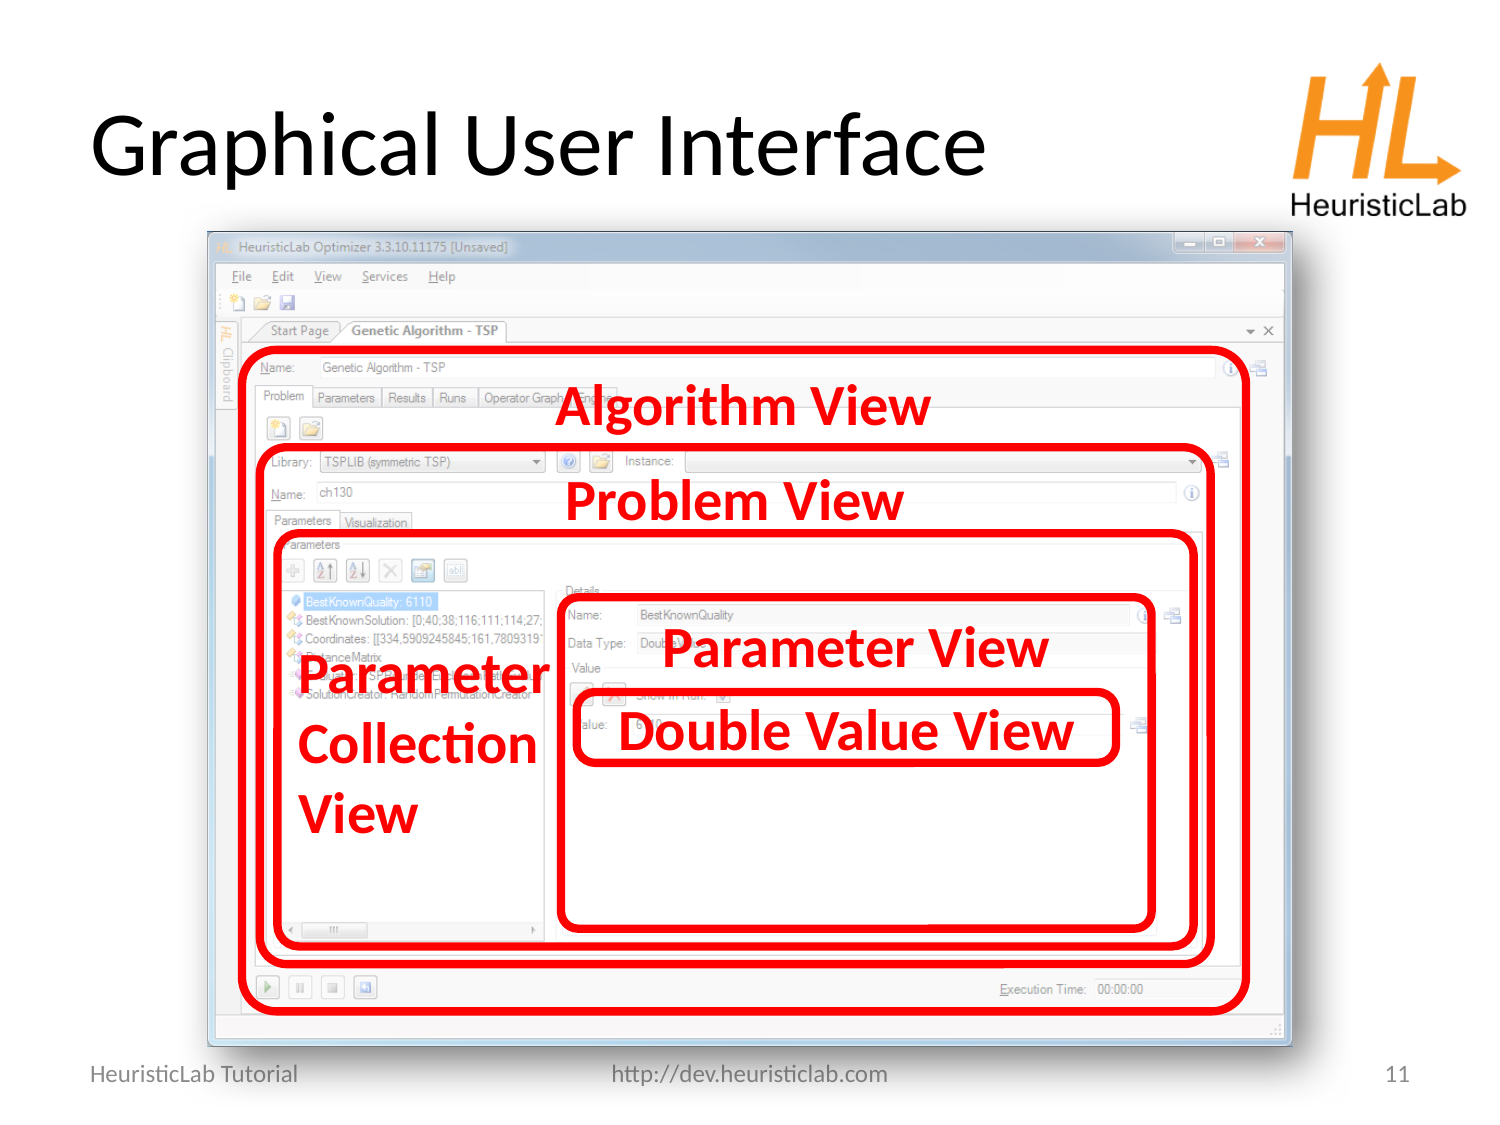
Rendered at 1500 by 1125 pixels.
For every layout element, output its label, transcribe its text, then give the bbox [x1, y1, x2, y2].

picture [1281, 27, 1474, 244]
slide_number HeuristicLab Tutorial [75, 1042, 425, 1103]
title Graphical User Interface [75, 45, 1282, 233]
footer http://dev.heuristiclab.com [512, 1096, 988, 1103]
slide_number 11 [1074, 1042, 1425, 1103]
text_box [206, 231, 1294, 1047]
